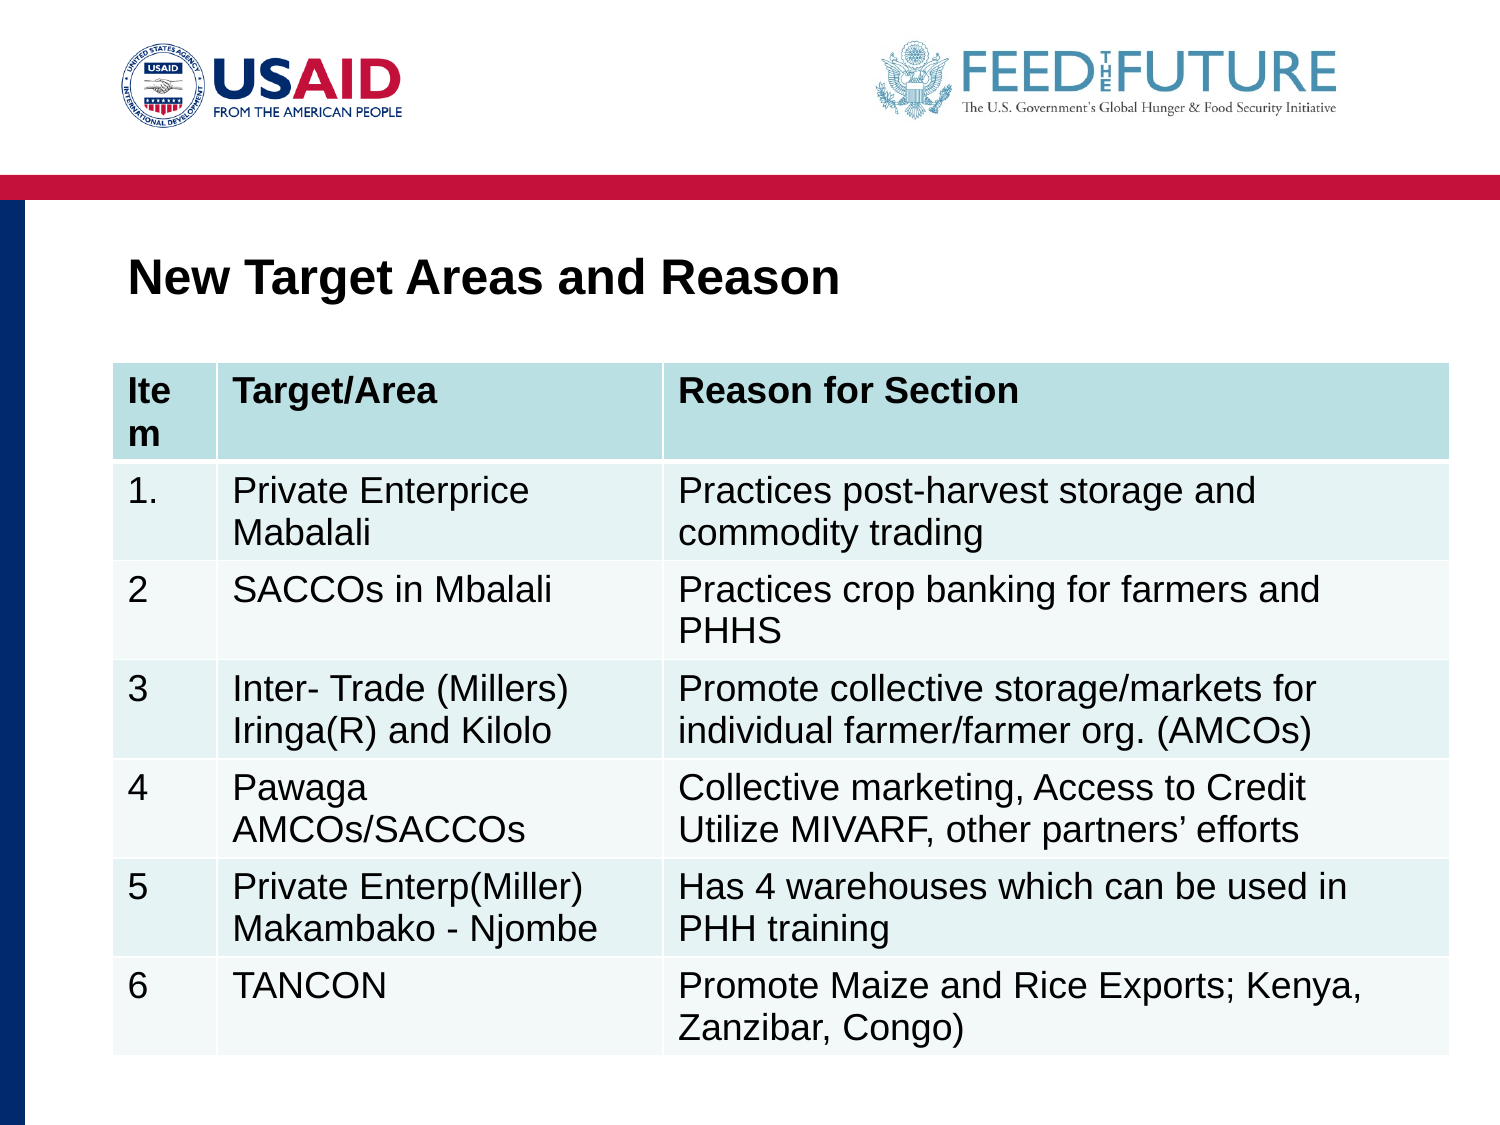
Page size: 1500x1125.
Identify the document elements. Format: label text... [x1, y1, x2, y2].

table_cell Practices crop banking for farmers and PHHS [664, 561, 1449, 659]
table_cell Collective marketing, Access to Credit Utilize MIVARF, other partners’ efforts [664, 760, 1449, 857]
table_cell 6 [113, 958, 216, 1055]
picture [837, 11, 1378, 152]
picture [80, 17, 442, 158]
table_cell 2 [113, 561, 216, 659]
table_cell Private Enterp(Miller) Makambako - Njombe [218, 859, 662, 956]
table_cell Private Enterprice Mabalali [218, 464, 662, 560]
table_cell SACCOs in Mbalali [218, 561, 662, 659]
table_cell Promote Maize and Rice Exports; Kenya, Zanzibar, Congo) [664, 958, 1449, 1055]
table_cell 3 [113, 660, 216, 758]
table_cell 4 [113, 760, 216, 857]
table_cell Practices post-harvest storage and commodity trading [664, 464, 1449, 560]
table_cell Has 4 warehouses which can be used in PHH training [664, 859, 1449, 956]
table_cell Pawaga AMCOs/SACCOs [218, 760, 662, 857]
table_cell 5 [113, 859, 216, 956]
table_header Target/Area [218, 363, 662, 459]
table_cell TANCON [218, 958, 662, 1055]
title New Target Areas and Reason [112, 237, 1388, 338]
table_header Item [113, 363, 216, 459]
table_header Reason for Section [664, 363, 1449, 459]
table_cell Inter- Trade (Millers) Iringa(R) and Kilolo [218, 660, 662, 758]
table_cell 1. [113, 464, 216, 560]
table_cell Promote collective storage/markets for individual farmer/farmer org. (AMCOs) [664, 660, 1449, 758]
